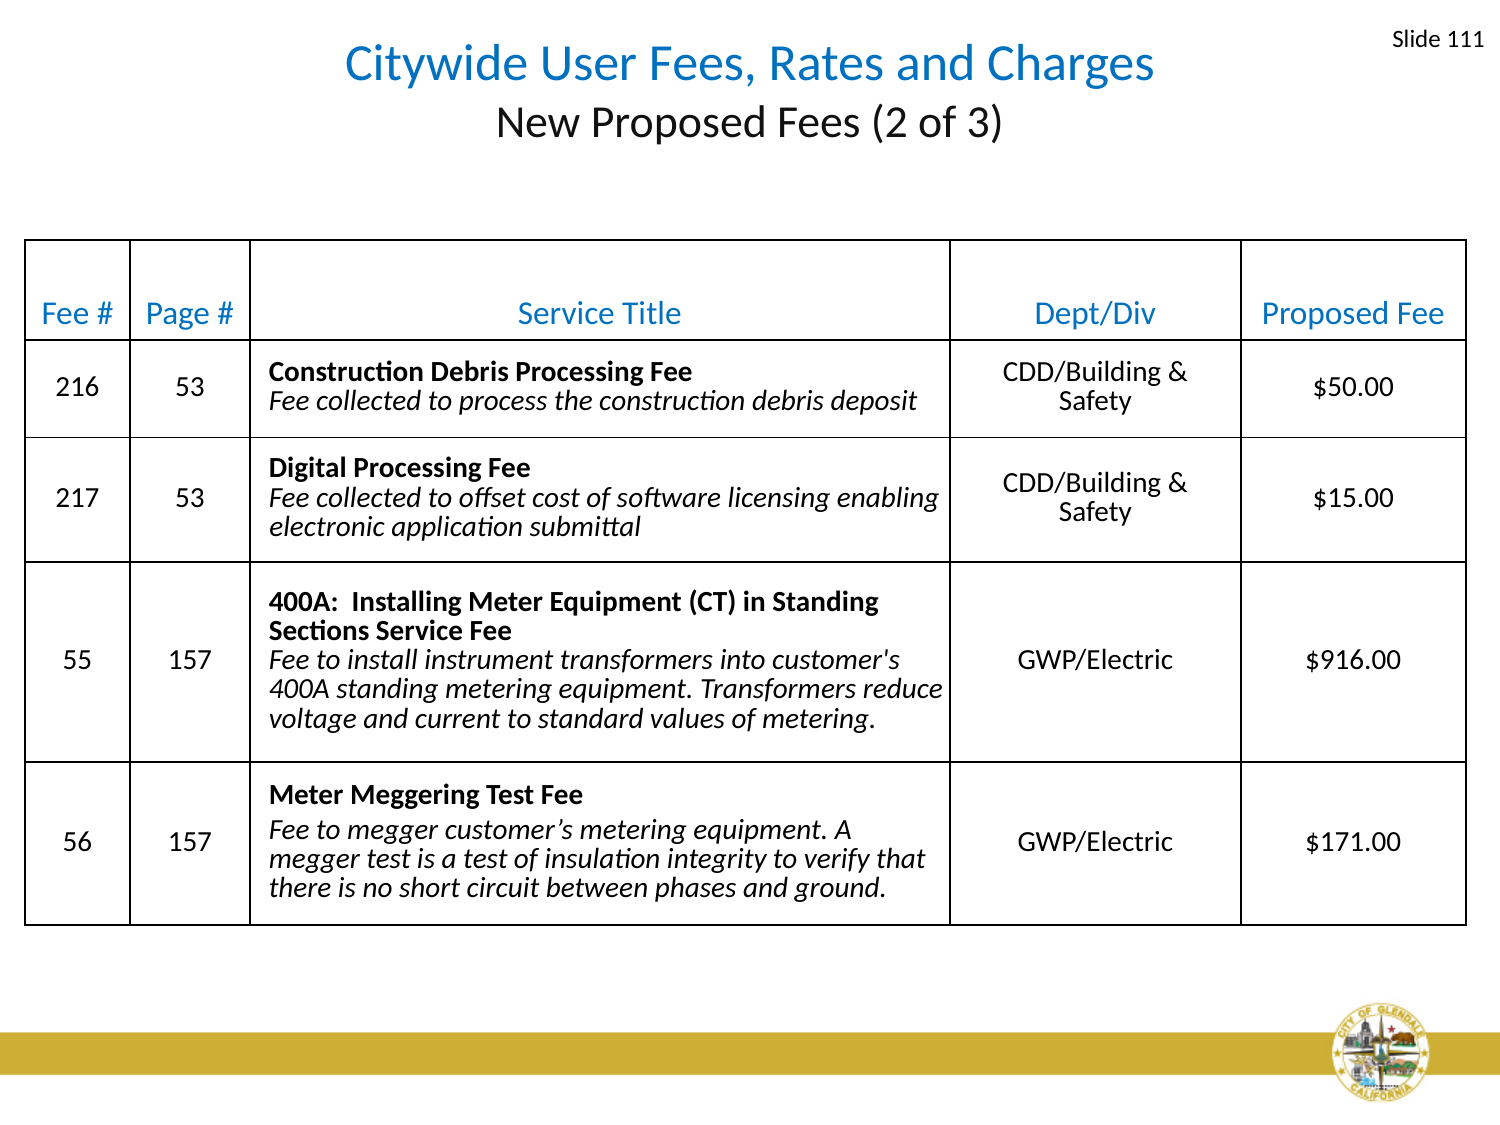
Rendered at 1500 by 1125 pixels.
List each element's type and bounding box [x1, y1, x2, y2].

table_cell [1242, 438, 1465, 561]
table_cell [251, 341, 949, 437]
table_cell [251, 438, 949, 561]
table_cell [951, 563, 1240, 761]
table_cell [26, 341, 129, 437]
table_cell [26, 438, 129, 561]
table_cell [1242, 563, 1465, 761]
table_header [26, 241, 129, 339]
table_cell [131, 341, 249, 437]
table_header [951, 241, 1240, 339]
table_cell [251, 763, 949, 924]
table_cell [131, 438, 249, 561]
picture [0, 0, 1500, 1125]
table_cell [1242, 763, 1465, 924]
table_cell [1242, 341, 1465, 437]
table_cell [131, 563, 249, 761]
table_header [131, 241, 249, 339]
table_header [251, 241, 949, 339]
table_header [1242, 241, 1465, 339]
table_cell [951, 341, 1240, 437]
table_cell [26, 763, 129, 924]
slide_number [1149, 0, 1500, 75]
table_cell [951, 763, 1240, 924]
table_cell [26, 563, 129, 761]
table_cell [131, 763, 249, 924]
text_box [74, 12, 1425, 163]
table_cell [951, 438, 1240, 561]
table_cell [251, 563, 949, 761]
